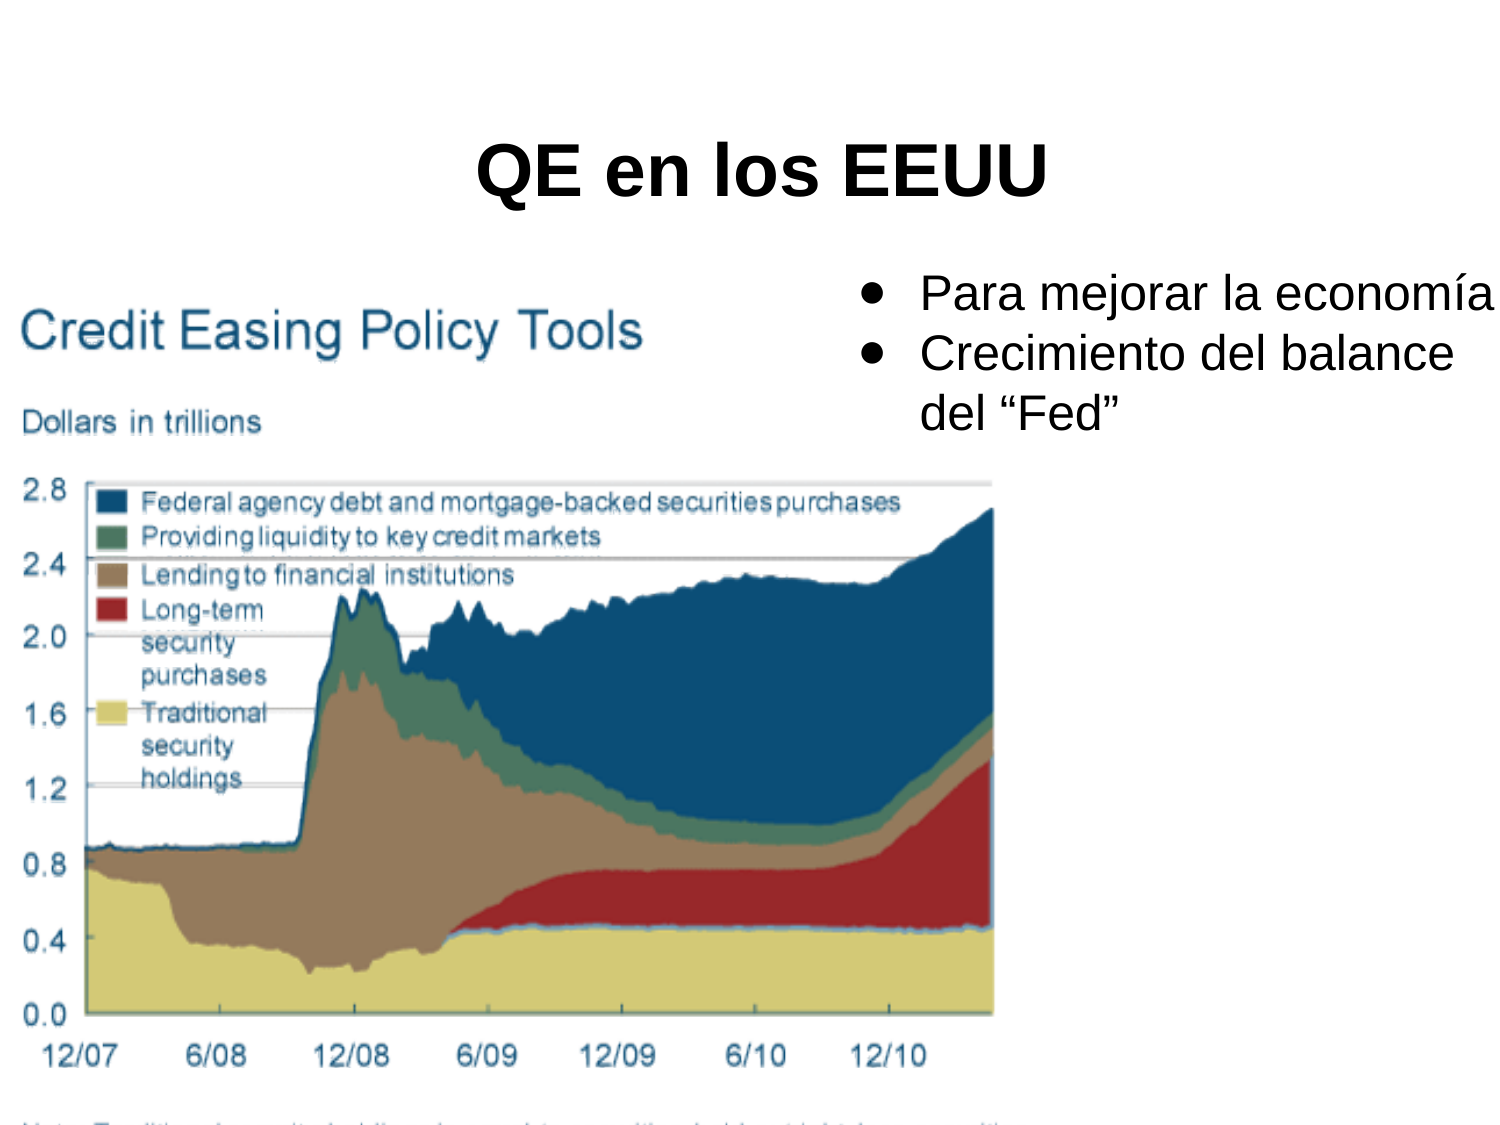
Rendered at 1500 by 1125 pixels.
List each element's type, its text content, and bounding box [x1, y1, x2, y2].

text_box Para mejorar la economía Crecimiento del balance del “Fed” [829, 245, 1500, 481]
title QE en los EEUU [229, 43, 1247, 227]
text_box [17, 278, 1049, 1125]
